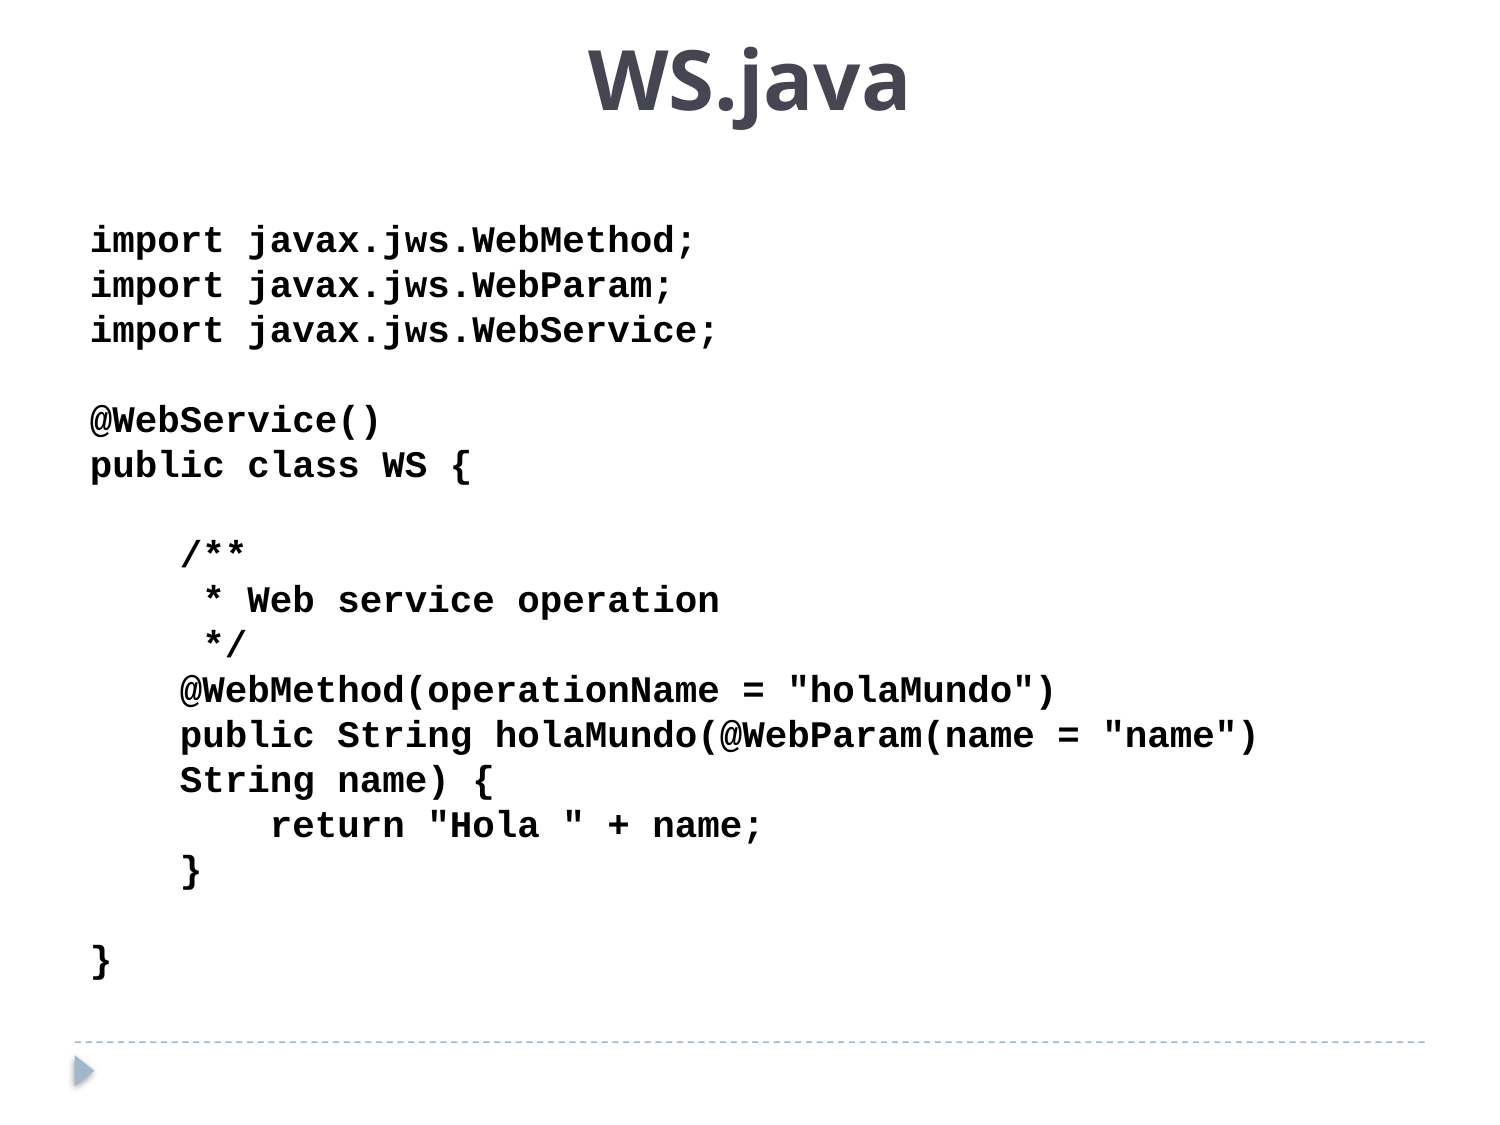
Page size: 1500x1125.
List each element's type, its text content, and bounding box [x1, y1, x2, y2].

text_box import javax.jws.WebMethod; import javax.jws.WebParam; import javax.jws.WebService; @WebService() public class WS { /** * Web service operation */ @WebMethod(operationName = "holaMundo") public String holaMundo(@WebParam(name = "name") String name) { return "Hola " + name; } } [74, 162, 1360, 453]
text_box import javax.jws.WebMethod; import javax.jws.WebParam; import javax.jws.WebService; @WebService() public class WS { /** * Web service operation */ @WebMethod(operationName = "holaMundo") public String holaMundo(@WebParam(name = "name") String name) { return "Hola " + name; } } [74, 559, 1360, 1033]
text_box [74, 453, 1425, 559]
text_box WS.java [74, 24, 1425, 130]
